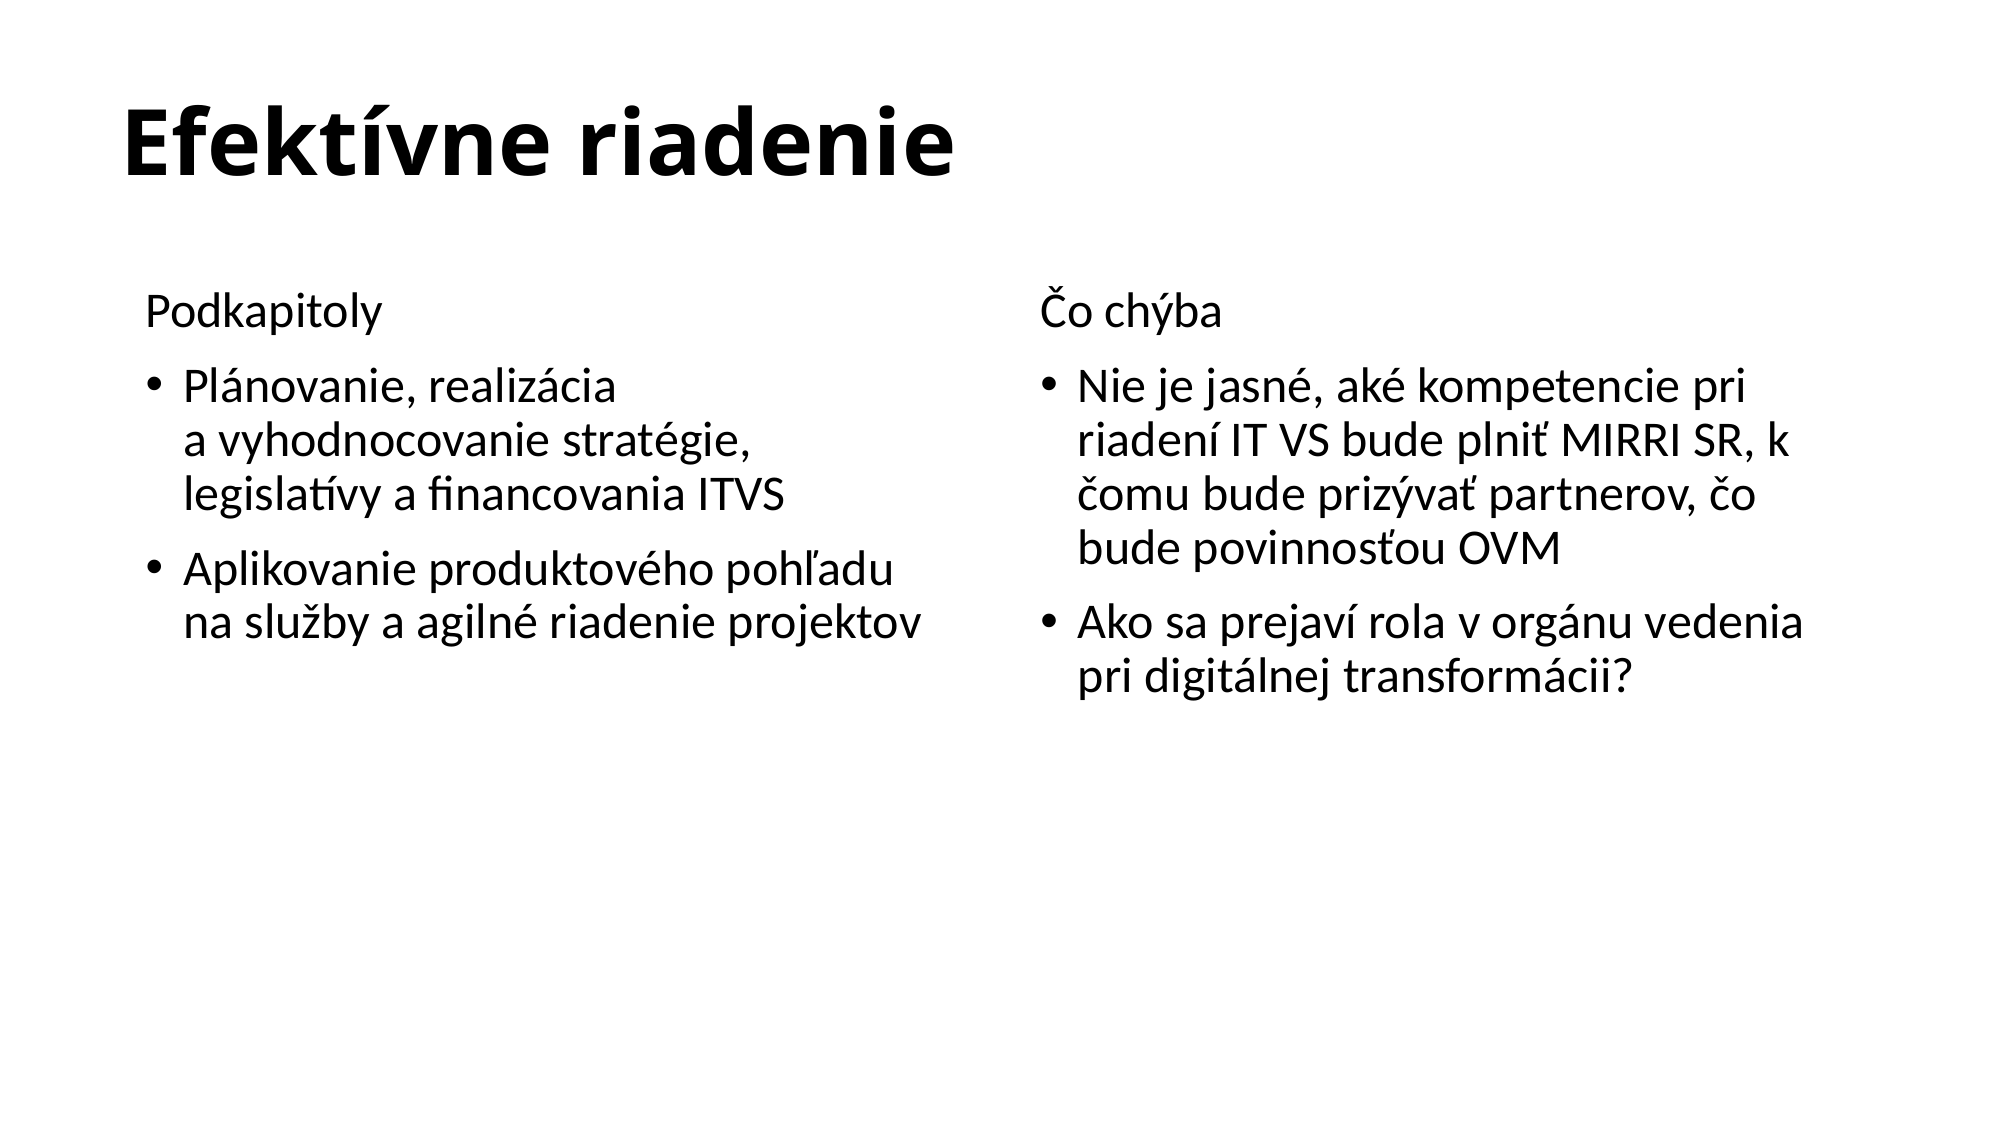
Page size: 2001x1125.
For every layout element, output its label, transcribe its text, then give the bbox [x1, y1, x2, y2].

list Čo chýba Nie je jasné, aké kompetencie pri riadení IT VS bude plniť MIRRI SR, k čomu bude prizývať partnerov, čo bude povinnosťou OVM Ako sa prejaví rola v orgánu vedenia pri digitálnej transformácii? [1025, 276, 1855, 998]
title Efektívne riadenie [105, 52, 1895, 240]
text_box Podkapitoly Plánovanie, realizácia a vyhodnocovanie stratégie, legislatívy a financovania ITVS Aplikovanie produktového pohľadu na služby a agilné riadenie projektov [130, 276, 960, 998]
